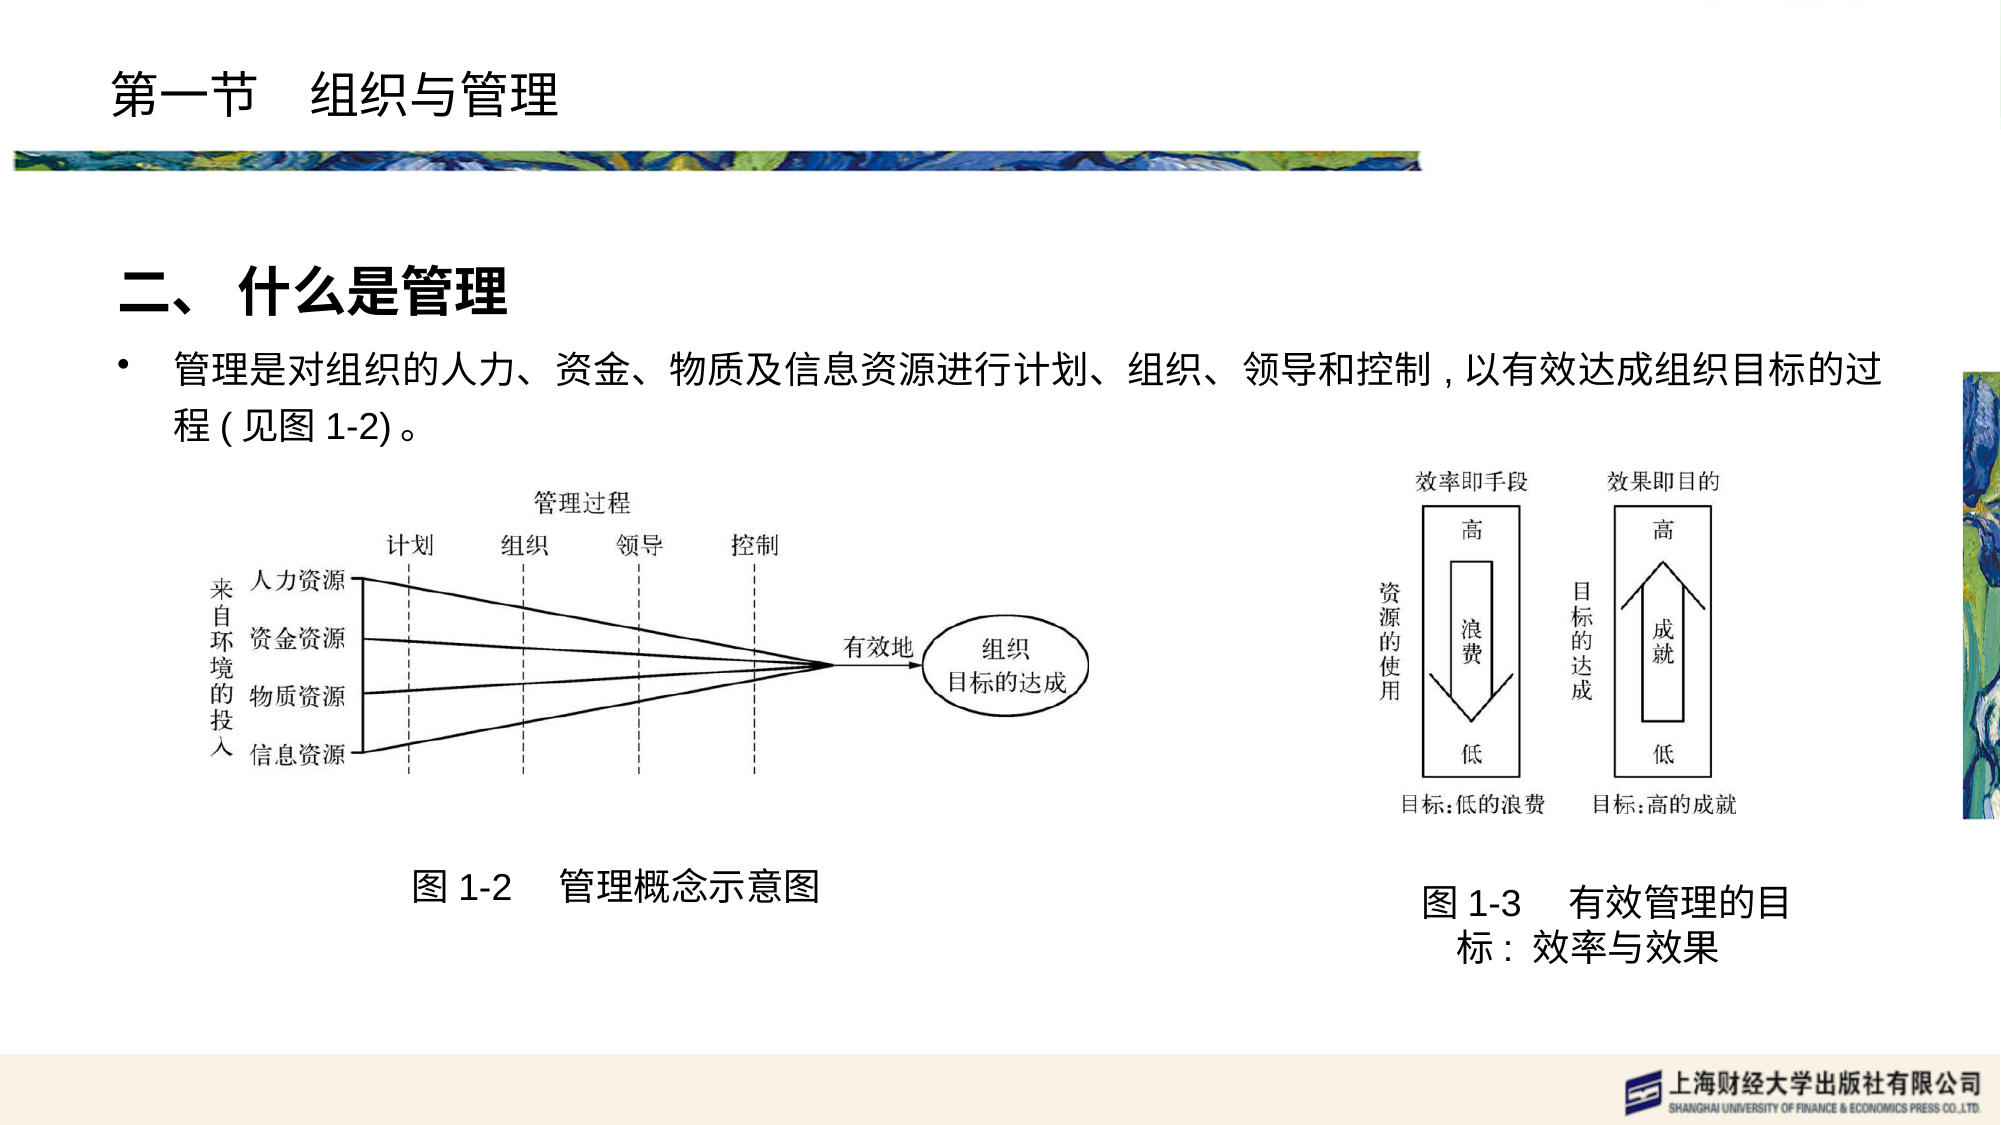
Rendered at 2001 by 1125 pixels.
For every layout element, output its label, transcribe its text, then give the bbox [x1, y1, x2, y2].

title 第一节 组织与管理 [94, 42, 1451, 146]
picture [0, 0, 2001, 1125]
list 二、 什么是管理 管理是对组织的人力、资金、物质及信息资源进行计划、组织、领导和控制,以有效达成组织目标的过程(见图1-2)。 [102, 233, 1898, 1032]
text_box 图1-3 有效管理的目标: 效率与效果 [1352, 871, 1825, 977]
text_box 图1-2 管理概念示意图 [181, 855, 1015, 916]
